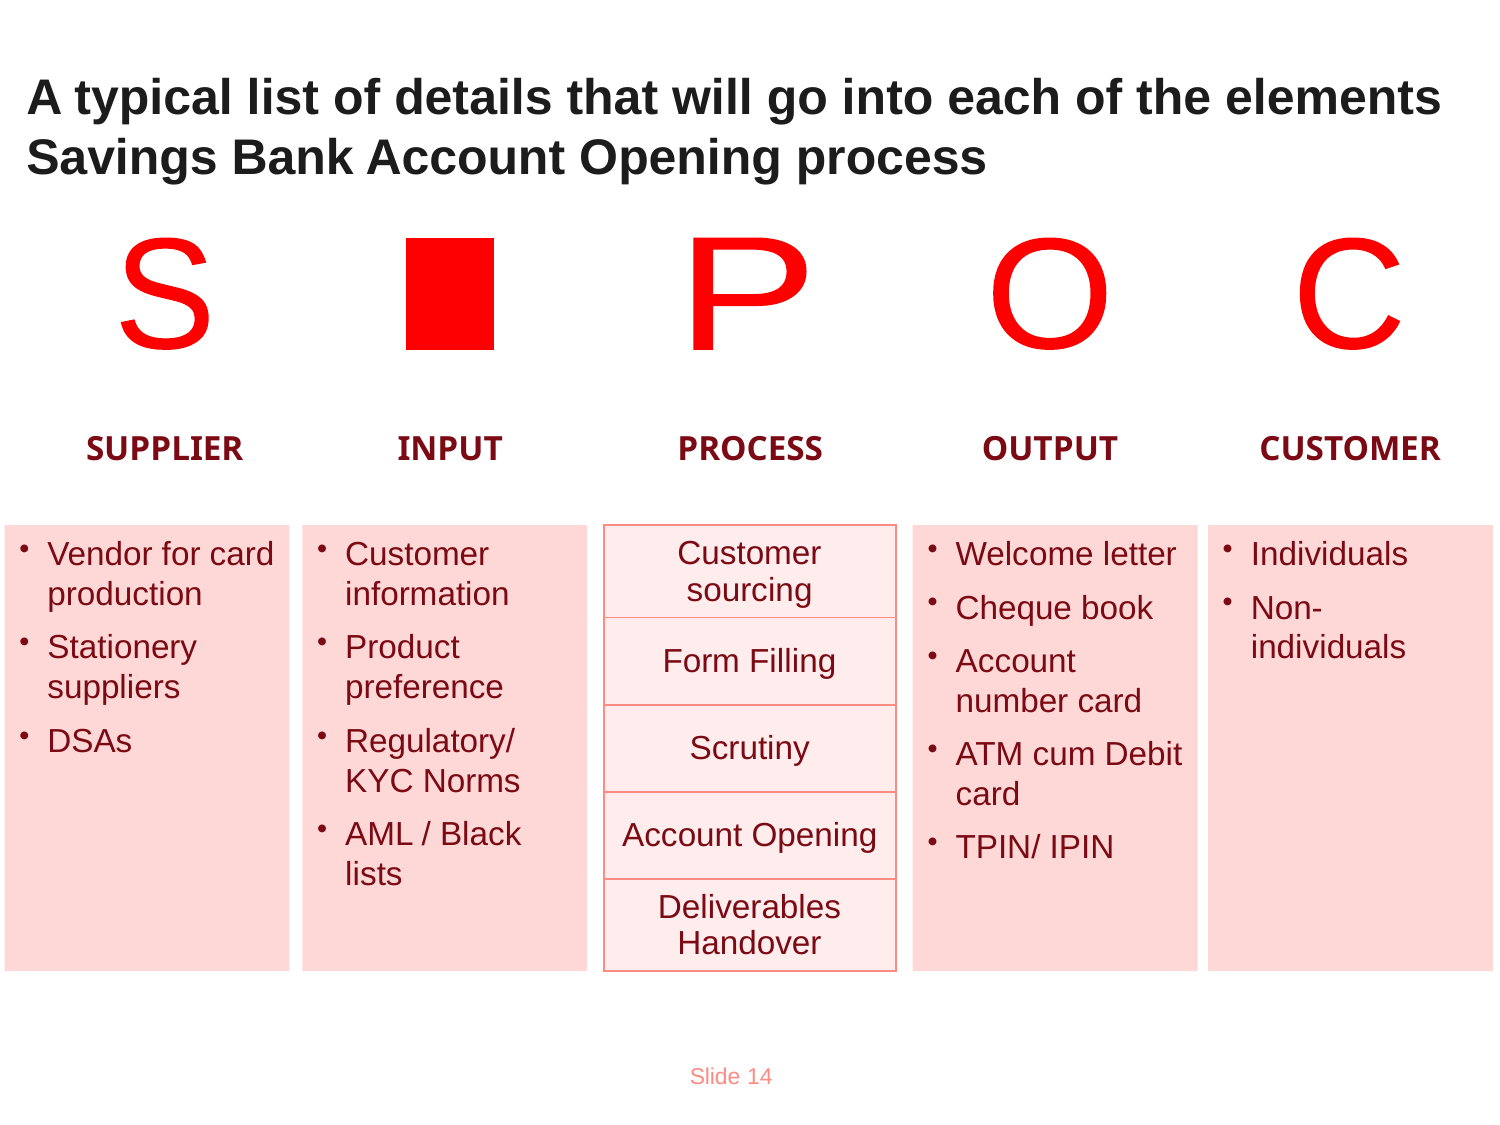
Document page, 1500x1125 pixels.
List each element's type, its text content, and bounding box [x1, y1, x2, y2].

text_box Customer information Product preference Regulatory/ KYC Norms AML / Black lists [302, 525, 588, 972]
title A typical list of details that will go into each of the elements Savings Bank Account Opening process [26, 64, 1472, 189]
table_cell Deliverables Handover [605, 880, 895, 970]
text_box Welcome letter Cheque book Account number card ATM cum Debit card TPIN/ IPIN [912, 525, 1198, 972]
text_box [74, 237, 256, 473]
table_cell Form Filling [605, 618, 895, 704]
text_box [659, 237, 841, 473]
table_header Customer sourcing [605, 526, 895, 617]
text_box Individuals Non-individuals [1208, 525, 1493, 972]
table_cell Account Opening [605, 793, 895, 878]
text_box Vendor for card production Stationery suppliers DSAs [4, 525, 290, 972]
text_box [359, 237, 541, 473]
table_cell Scrutiny [605, 706, 895, 791]
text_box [959, 237, 1141, 473]
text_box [1259, 237, 1441, 473]
